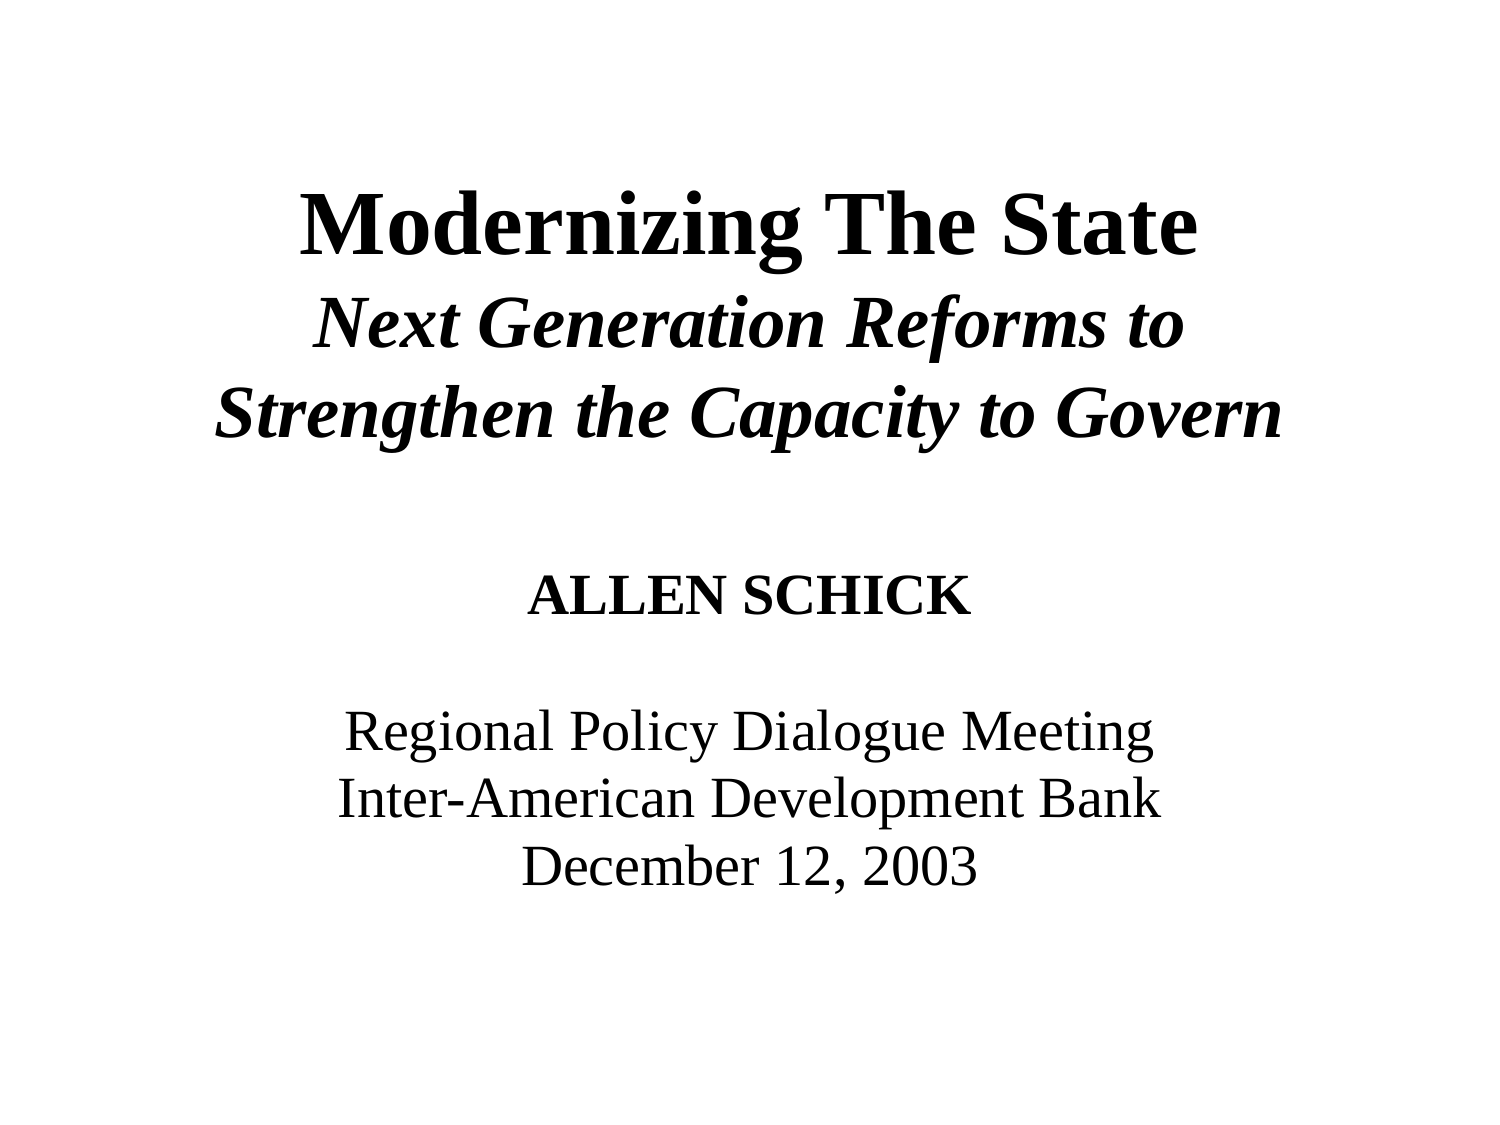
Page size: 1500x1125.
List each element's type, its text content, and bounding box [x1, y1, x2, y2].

subtitle ALLEN SCHICK Regional Policy Dialogue Meeting Inter-American Development Bank December 12, 2003 [224, 562, 1276, 926]
title Modernizing The State Next Generation Reforms to Strengthen the Capacity to Govern [74, 112, 1426, 504]
